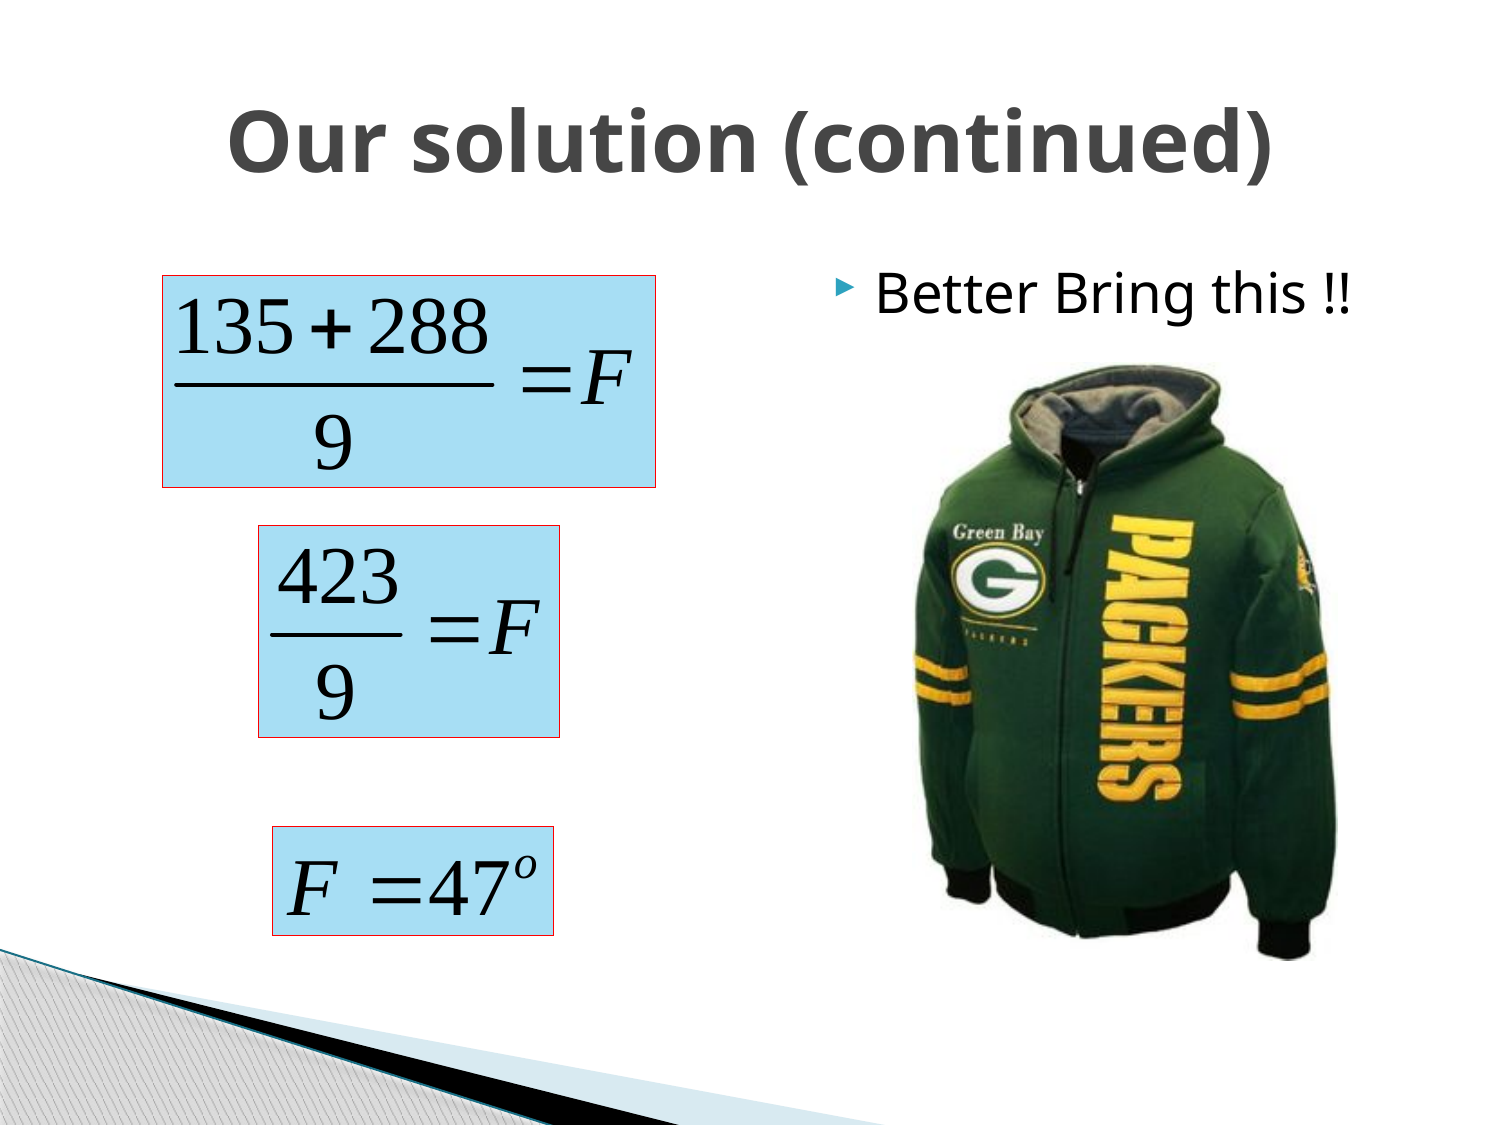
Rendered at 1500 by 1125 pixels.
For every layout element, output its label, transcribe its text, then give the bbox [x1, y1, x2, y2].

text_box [257, 524, 560, 738]
title Our solution (continued) [75, 45, 1425, 233]
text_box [272, 825, 554, 937]
list Better Bring this !! [800, 249, 1425, 986]
picture [912, 362, 1338, 961]
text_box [162, 274, 657, 488]
